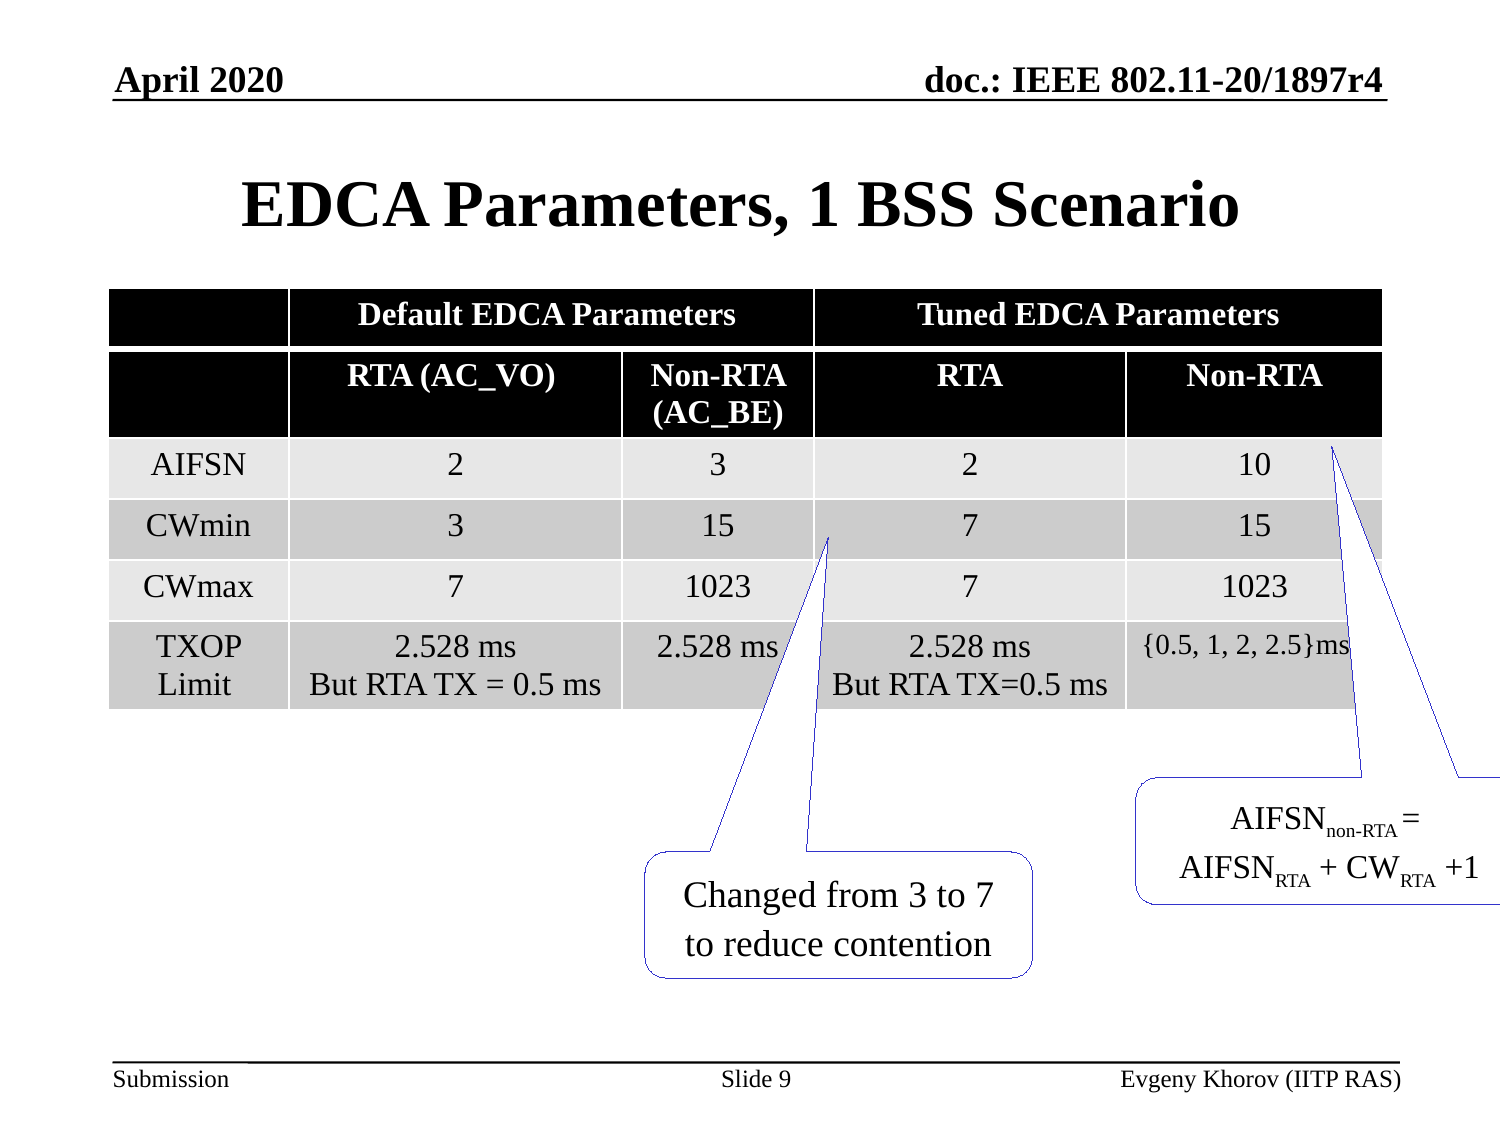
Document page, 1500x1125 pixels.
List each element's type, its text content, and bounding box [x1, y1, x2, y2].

table_header [109, 289, 288, 346]
text_box Changed from 3 to 7 to reduce contention [644, 537, 1033, 979]
slide_number 9 [712, 1061, 800, 1093]
table_cell RTA (AC_VO) [290, 352, 621, 437]
table_cell 7 [290, 561, 621, 620]
table_cell Non-RTA [1127, 352, 1382, 437]
table_cell {0.5, 1, 2, 2.5}ms [1127, 622, 1355, 709]
title EDCA Parameters, 1 BSS Scenario [112, 112, 1388, 288]
table_cell 1023 [623, 561, 813, 620]
table_cell 10 [1127, 439, 1382, 498]
table_cell 7 [815, 500, 1125, 559]
footer Evgeny Khorov (IITP RAS) [949, 1061, 1402, 1093]
table_cell TXOP Limit [109, 622, 288, 709]
table_cell 15 [623, 500, 813, 559]
text_box [750, 739, 1420, 1040]
table_cell 15 [1127, 500, 1341, 559]
table_cell 3 [623, 439, 813, 498]
table_cell CWmax [109, 561, 288, 620]
table_cell 2.528 ms [623, 622, 795, 709]
table_header Default EDCA Parameters [290, 289, 813, 346]
table_cell AIFSN [109, 439, 288, 498]
table_cell 2 [290, 439, 621, 498]
table_cell 1023 [1127, 561, 1347, 620]
table_cell 7 [823, 561, 1125, 620]
table_cell 2 [815, 439, 1125, 498]
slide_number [114, 54, 286, 101]
table_cell 3 [290, 500, 621, 559]
table_cell [109, 352, 288, 437]
table_cell Non-RTA (AC_BE) [623, 352, 813, 437]
table_cell 15 [1353, 500, 1382, 559]
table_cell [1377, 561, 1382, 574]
table_header Tuned EDCA Parameters [815, 289, 1382, 346]
table_cell CWmin [109, 500, 288, 559]
table_cell RTA [815, 352, 1125, 437]
text_box AIFSNnon-RTA = AIFSNRTA + CWRTA +1 [1135, 446, 1500, 905]
table_cell 2.528 ms But RTA TX = 0.5 ms [290, 622, 621, 709]
table_cell 2.528 ms But RTA TX=0.5 ms [817, 622, 1125, 709]
